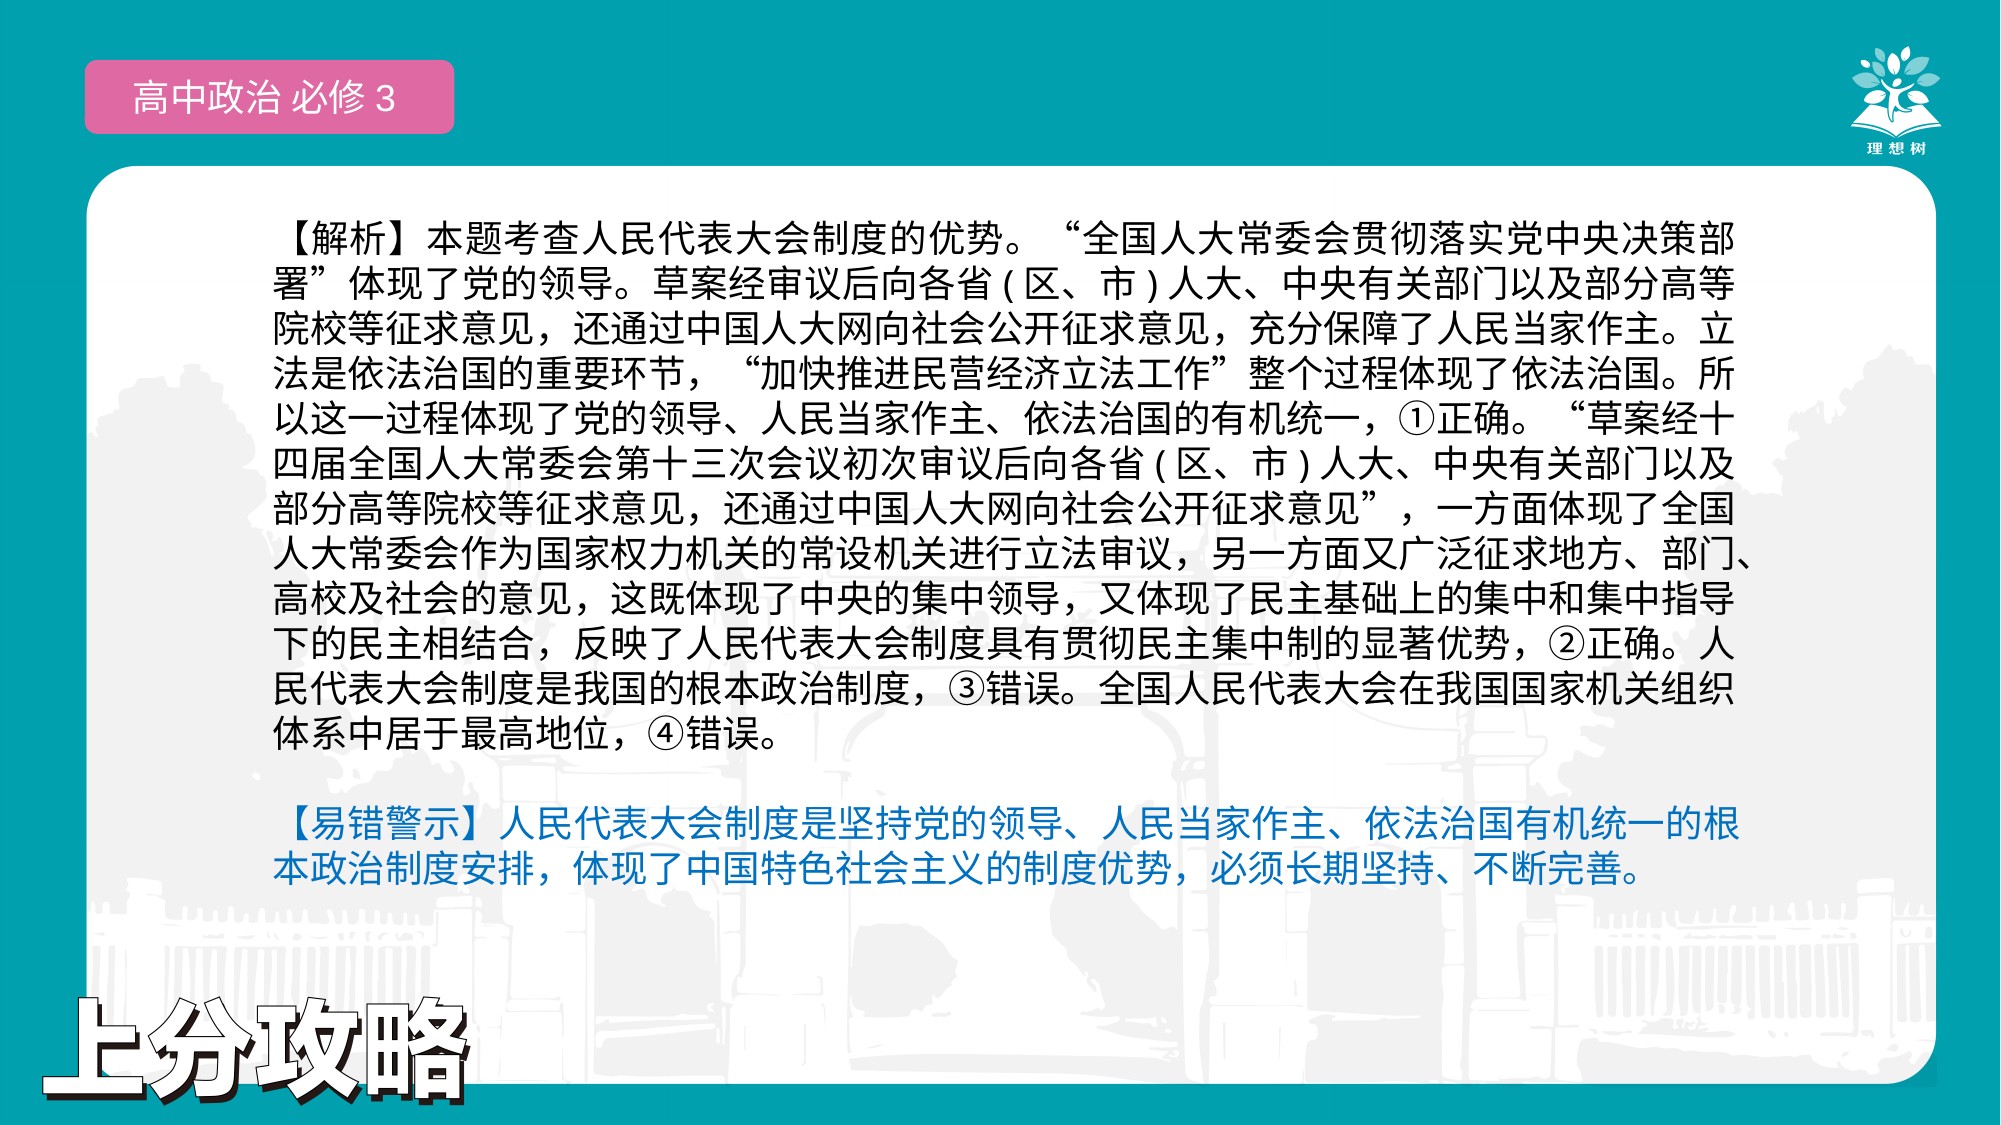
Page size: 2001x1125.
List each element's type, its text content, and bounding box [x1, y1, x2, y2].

text_box 【解析】本题考查人民代表大会制度的优势。“全国人大常委会贯彻落实党中央决策部署”体现了党的领导。草案经审议后向各省(区、市)人大、中央有关部门以及部分高等院校等征求意见，还通过中国人大网向社会公开征求意见，充分保障了人民当家作主。立法是依法治国的重要环节，“加快推进民营经济立法工作”整个过程体现了依法治国。所以这一过程体现了党的领导、人民当家作主、依法治国的有机统一，①正确。“草案经十四届全国人大常委会第十三次会议初次审议后向各省(区、市)人大、中央有关部门以及部分高等院校等征求意见，还通过中国人大网向社会公开征求意见”，一方面体现了全国人大常委会作为国家权力机关的常设机关进行立法审议，另一方面又广泛征求地方、部门、高校及社会的意见，这既体现了中央的集中领导，又体现了民主基础上的集中和集中指导下的民主相结合，反映了人民代表大会制度具有贯彻民主集中制的显著优势，②正确。人民代表大会制度是我国的根本政治制度，③错误。全国人民代表大会在我国国家机关组织体系中居于最高地位，④错误。 [257, 207, 1751, 763]
text_box 高中政治 必修3 [83, 58, 456, 135]
picture [0, 0, 2001, 1125]
text_box 【易错警示】人民代表大会制度是坚持党的领导、人民当家作主、依法治国有机统一的根本政治制度安排，体现了中国特色社会主义的制度优势，必须长期坚持、不断完善。 [257, 792, 1756, 897]
